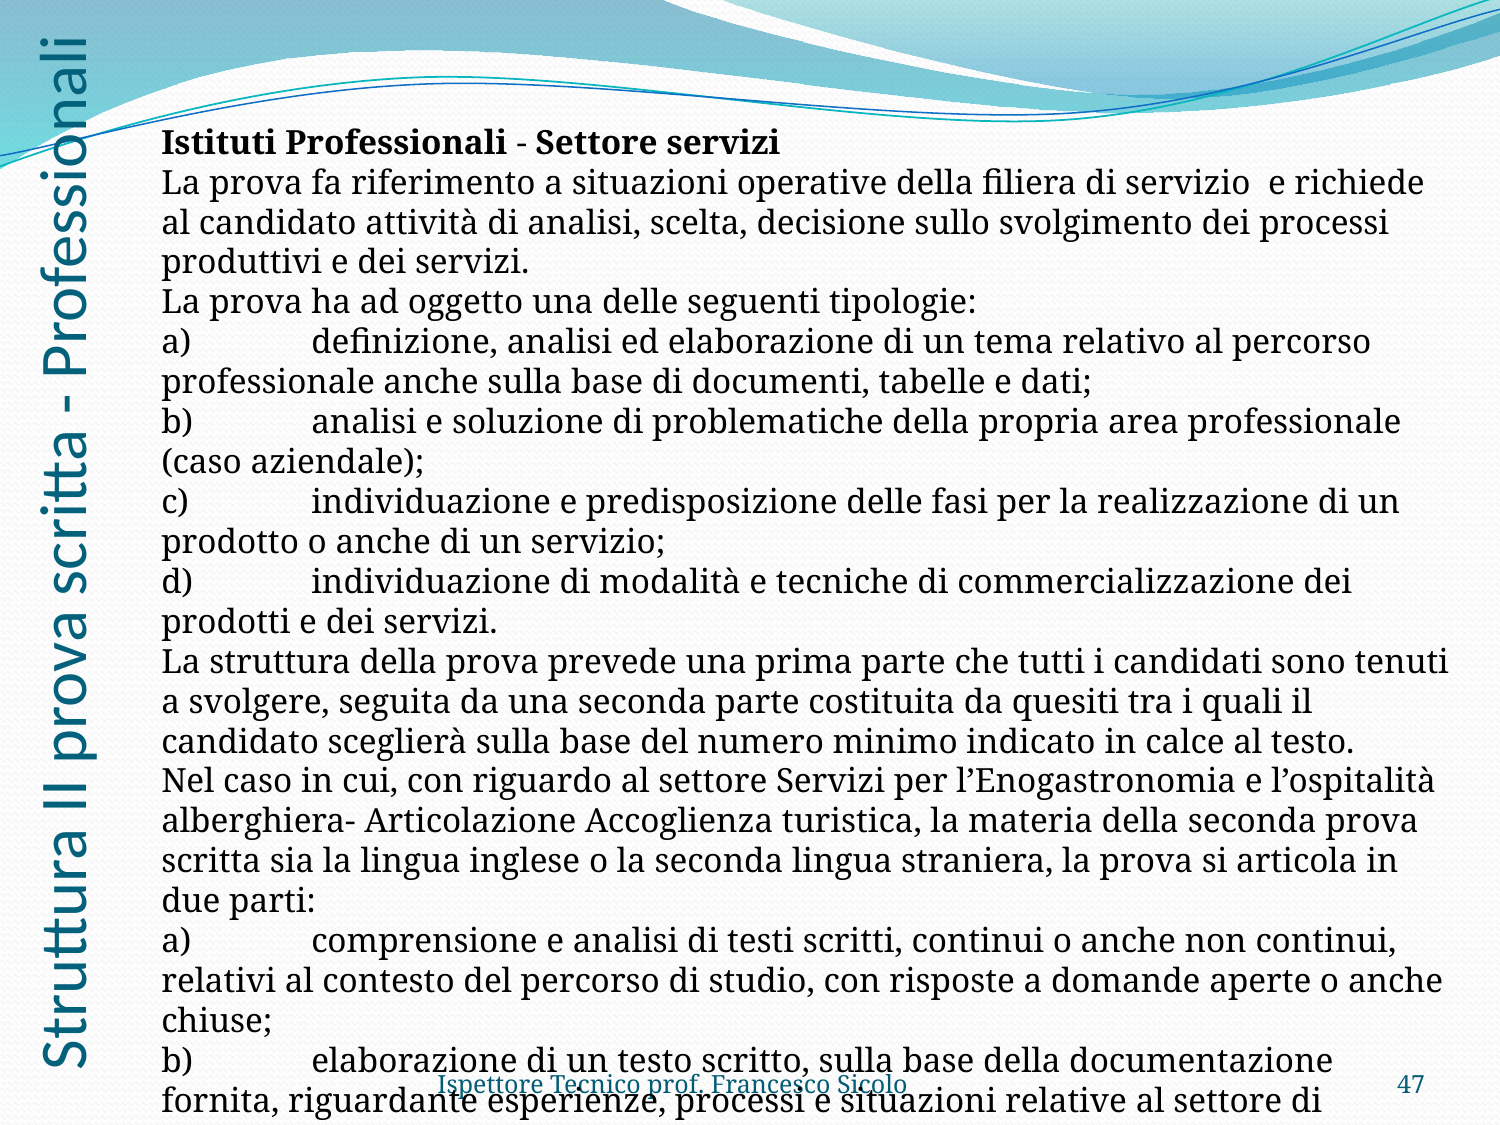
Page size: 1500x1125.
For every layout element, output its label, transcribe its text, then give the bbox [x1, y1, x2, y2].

footer Ispettore Tecnico prof. Francesco Sicolo [437, 1042, 988, 1103]
text_box Istituti Professionali - Settore servizi La prova fa riferimento a situazioni operative della filiera di servizio e richiede al candidato attività di analisi, scelta, decisione sullo svolgimento dei processi produttivi e dei servizi. La prova ha ad oggetto una delle seguenti tipologie: a) definizione, analisi ed elaborazione di un tema relativo al percorso professionale anche sulla base di documenti, tabelle e dati; b) analisi e soluzione di problematiche della propria area professionale (caso aziendale); c) individuazione e predisposizione delle fasi per la realizzazione di un prodotto o anche di un servizio; d) individuazione di modalità e tecniche di commercializzazione dei prodotti e dei servizi. La struttura della prova prevede una prima parte che tutti i candidati sono tenuti a svolgere, seguita da una seconda parte costituita da quesiti tra i quali il candidato sceglierà sulla base del numero minimo indicato in calce al testo. Nel caso in cui, con riguardo al settore Servizi per l’Enogastronomia e l’ospitalità alberghiera- Articolazione Accoglienza turistica, la materia della seconda prova scritta sia la lingua inglese o la seconda lingua straniera, la prova si articola in due parti: a) comprensione e analisi di testi scritti, continui o anche non continui, relativi al contesto del percorso di studio, con risposte a domande aperte o anche chiuse; b) elaborazione di un testo scritto, sulla base della documentazione fornita, riguardante esperienze, processi e situazioni relative al settore di indirizzo. [146, 113, 1470, 1125]
title Struttura II prova scritta - Professionali [0, 19, 101, 1071]
slide_number 47 [1299, 1042, 1425, 1103]
